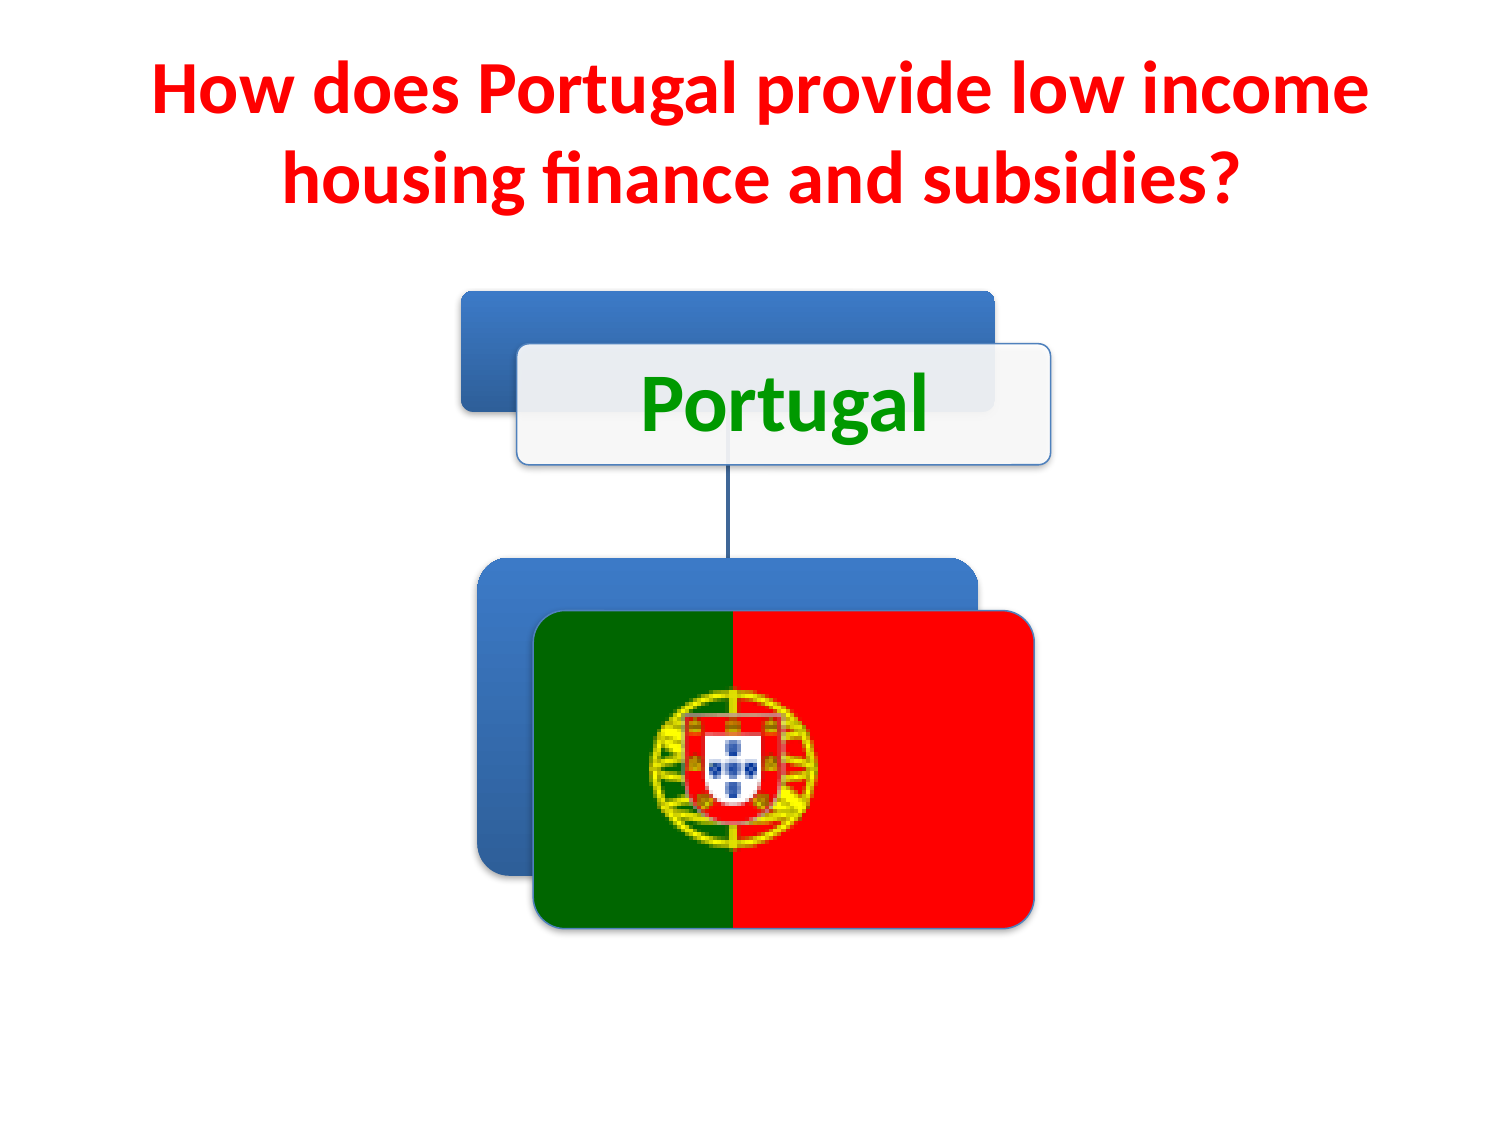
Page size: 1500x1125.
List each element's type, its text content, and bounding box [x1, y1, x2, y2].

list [123, 290, 1389, 929]
text_box How does Portugal provide low income housing finance and subsidies? [41, 30, 1483, 316]
